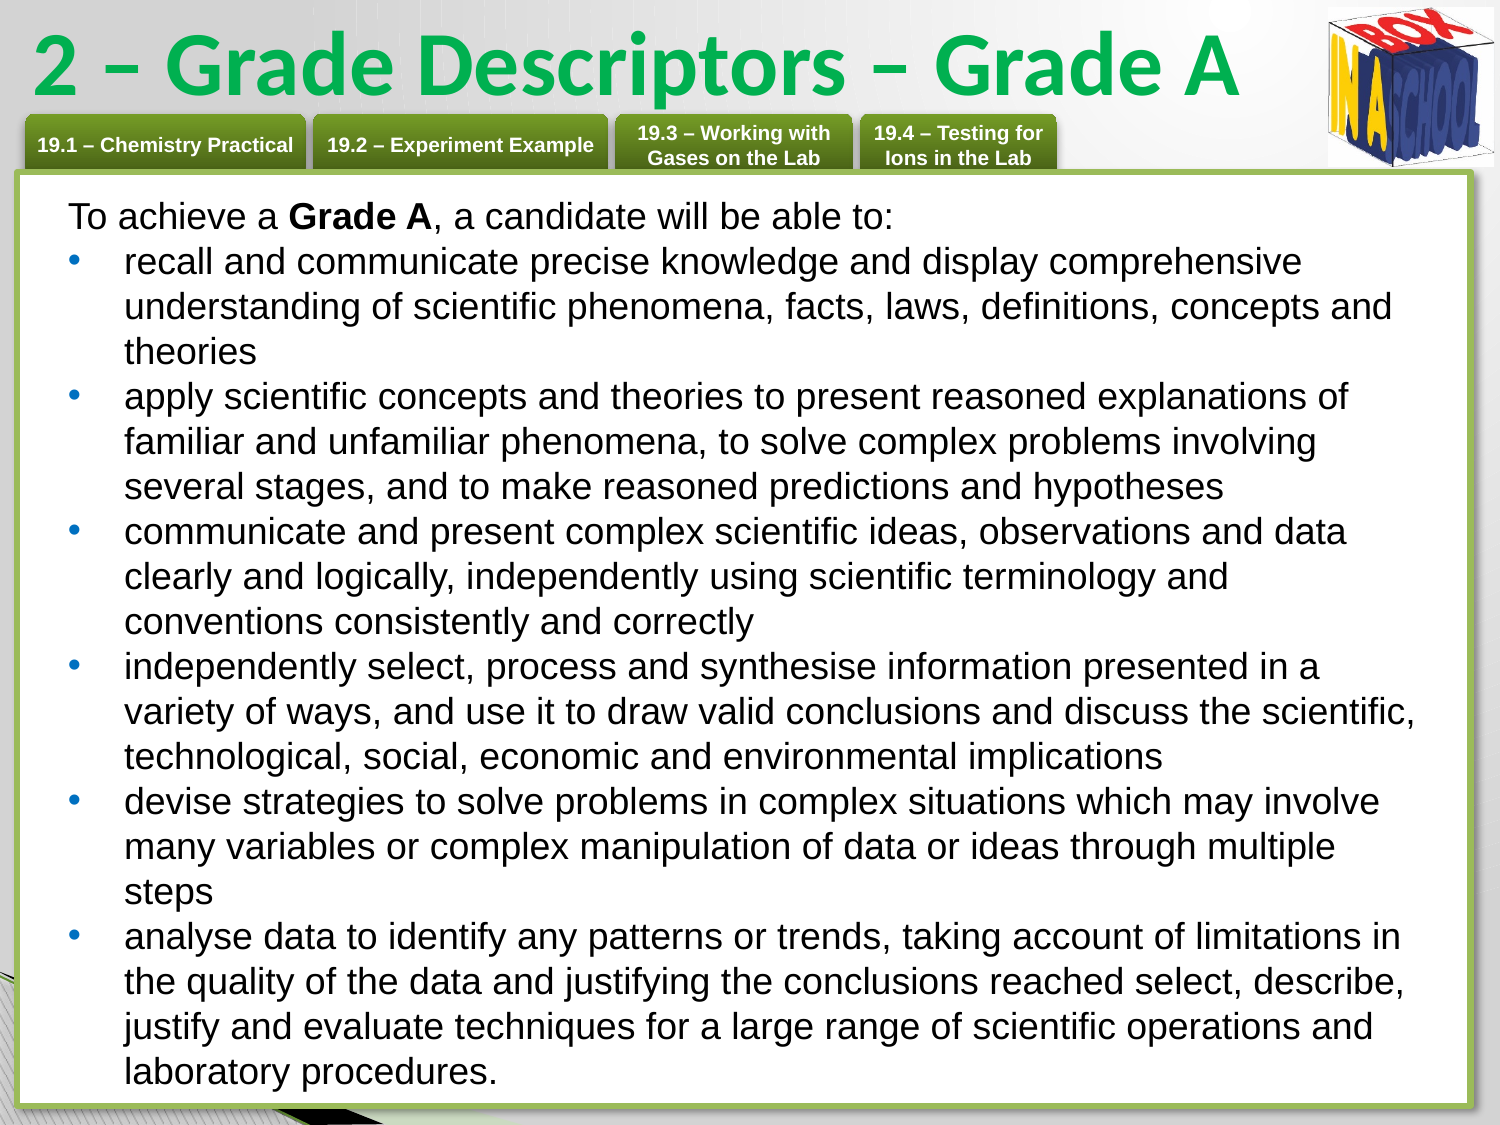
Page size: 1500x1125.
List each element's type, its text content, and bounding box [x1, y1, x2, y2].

picture [1328, 7, 1495, 167]
picture [281, 1114, 303, 1125]
title 2 – Grade Descriptors – Grade A [17, 7, 1258, 110]
text_box To achieve a Grade A, a candidate will be able to: recall and communicate precise knowledge and display comprehensive understanding of scientific phenomena, facts, laws, definitions, concepts and theories apply scientific concepts and theories to present reasoned explanations of familiar and unfamiliar phenomena, to solve complex problems involving several stages, and to make reasoned predictions and hypotheses communicate and present complex scientific ideas, observations and data clearly and logically, independently using scientific terminology and conventions consistently and correctly independently select, process and synthesise information presented in a variety of ways, and use it to draw valid conclusions and discuss the scientific, technological, social, economic and environmental implications devise strategies to solve problems in complex situations which may involve many variables or complex manipulation of data or ideas through multiple steps analyse data to identify any patterns or trends, taking account of limitations in the quality of the data and justifying the conclusions reached select, describe, justify and evaluate techniques for a large range of scientific operations and laboratory procedures. [53, 184, 1436, 1100]
